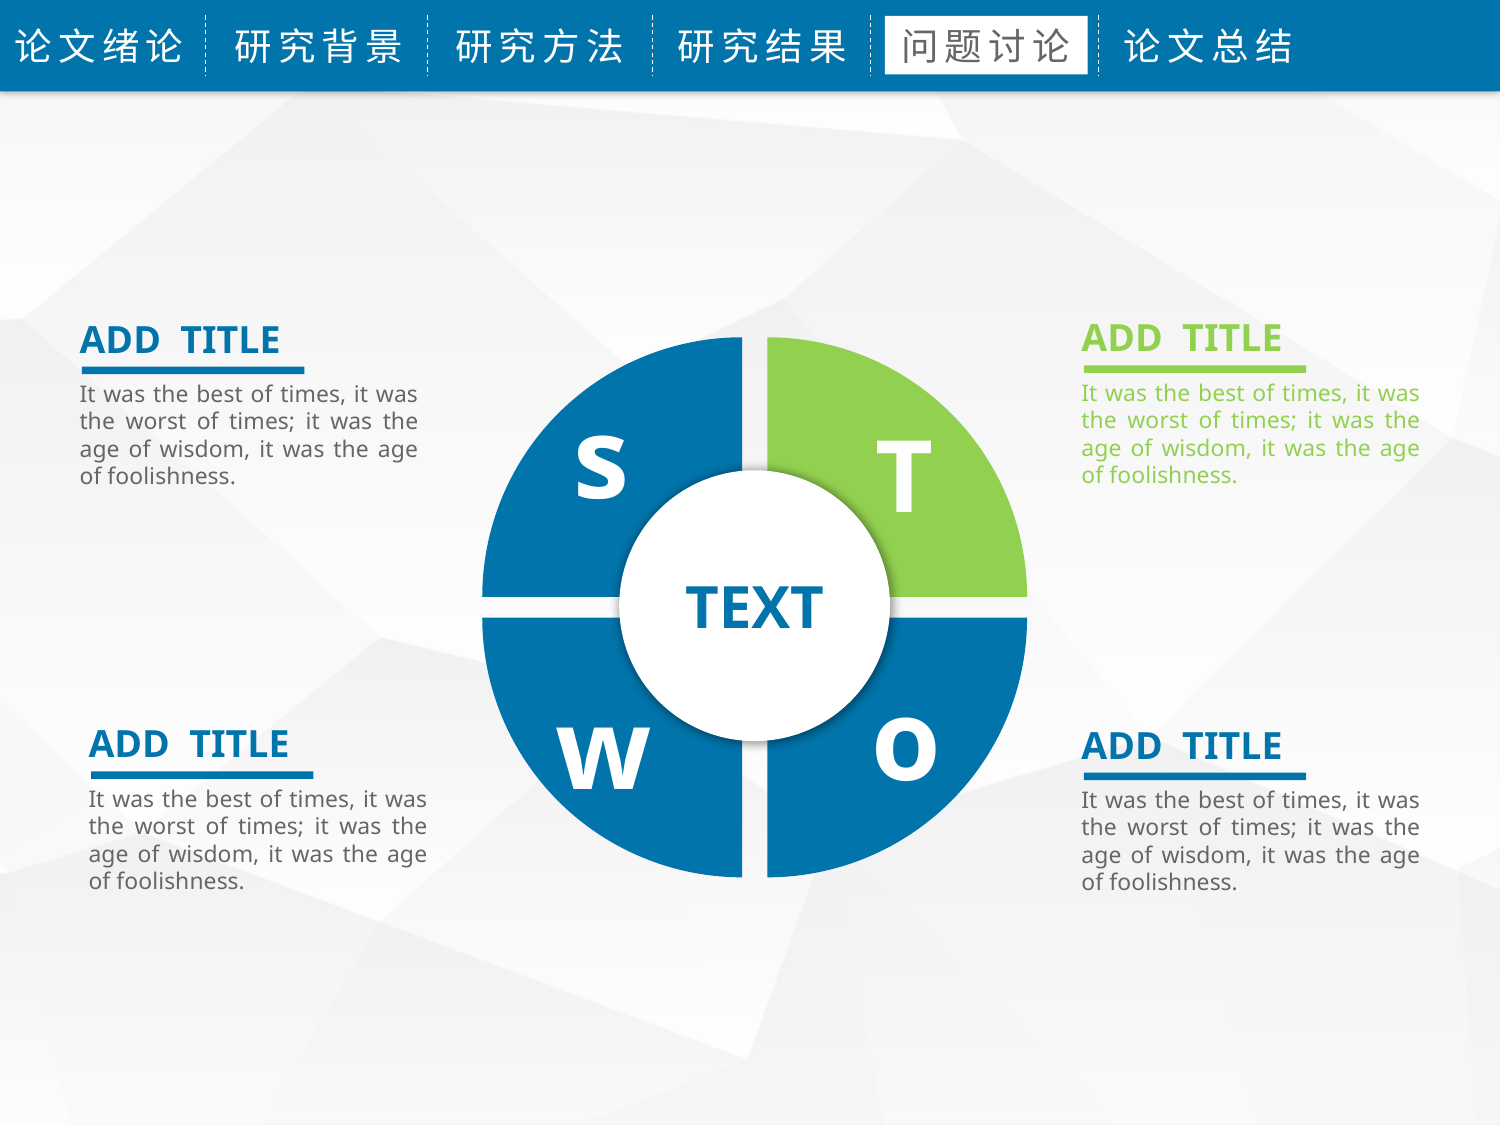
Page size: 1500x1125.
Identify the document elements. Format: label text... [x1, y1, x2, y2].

text_box 研究背景 [214, 15, 423, 76]
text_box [64, 308, 434, 499]
text_box 论文总结 [1109, 15, 1322, 76]
text_box 问题讨论 [886, 15, 1098, 76]
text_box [482, 337, 1028, 878]
text_box 研究方法 [440, 15, 652, 76]
text_box [0, 0, 1500, 92]
text_box 论文绪论 [0, 15, 211, 76]
text_box 研究结果 [871, 15, 876, 76]
text_box 研究结果 [663, 15, 870, 76]
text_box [1066, 714, 1436, 905]
picture [0, 92, 1500, 1125]
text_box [73, 712, 443, 904]
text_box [1066, 306, 1436, 498]
